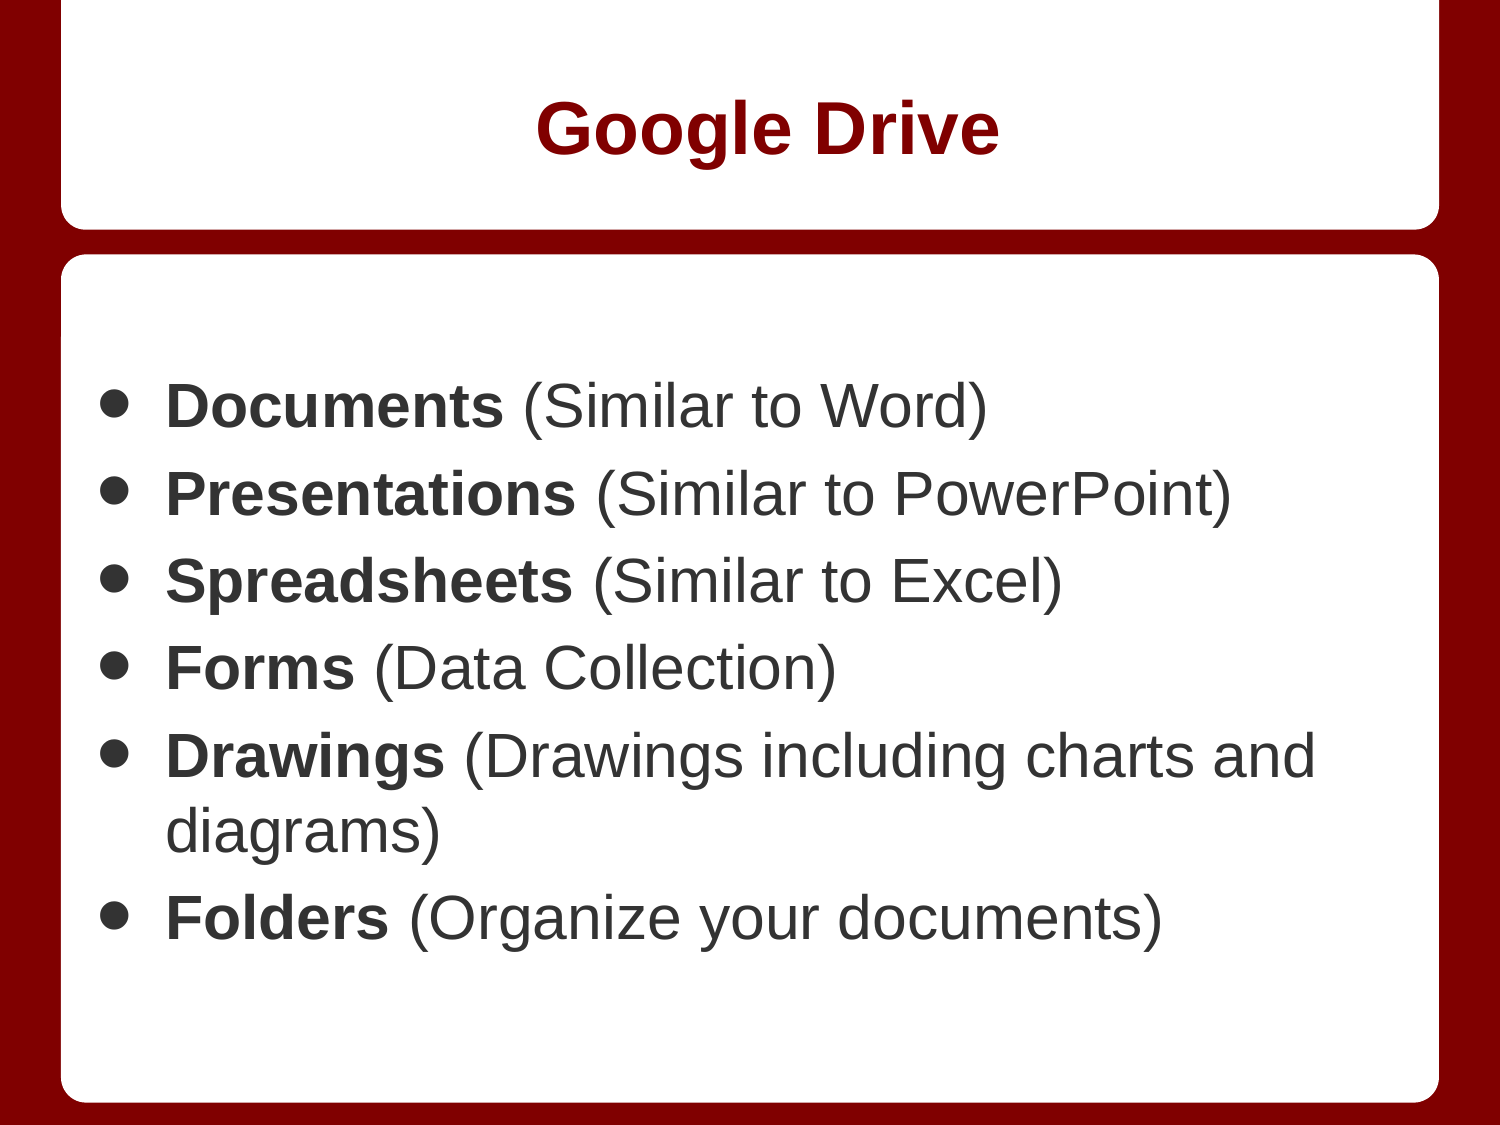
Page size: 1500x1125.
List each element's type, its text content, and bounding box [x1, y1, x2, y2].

title Google Drive [75, 15, 1425, 234]
list Documents (Similar to Word) Presentations (Similar to PowerPoint) Spreadsheets (Similar to Excel) Forms (Data Collection) Drawings (Drawings including charts and diagrams) Folders (Organize your documents) [75, 262, 1425, 968]
